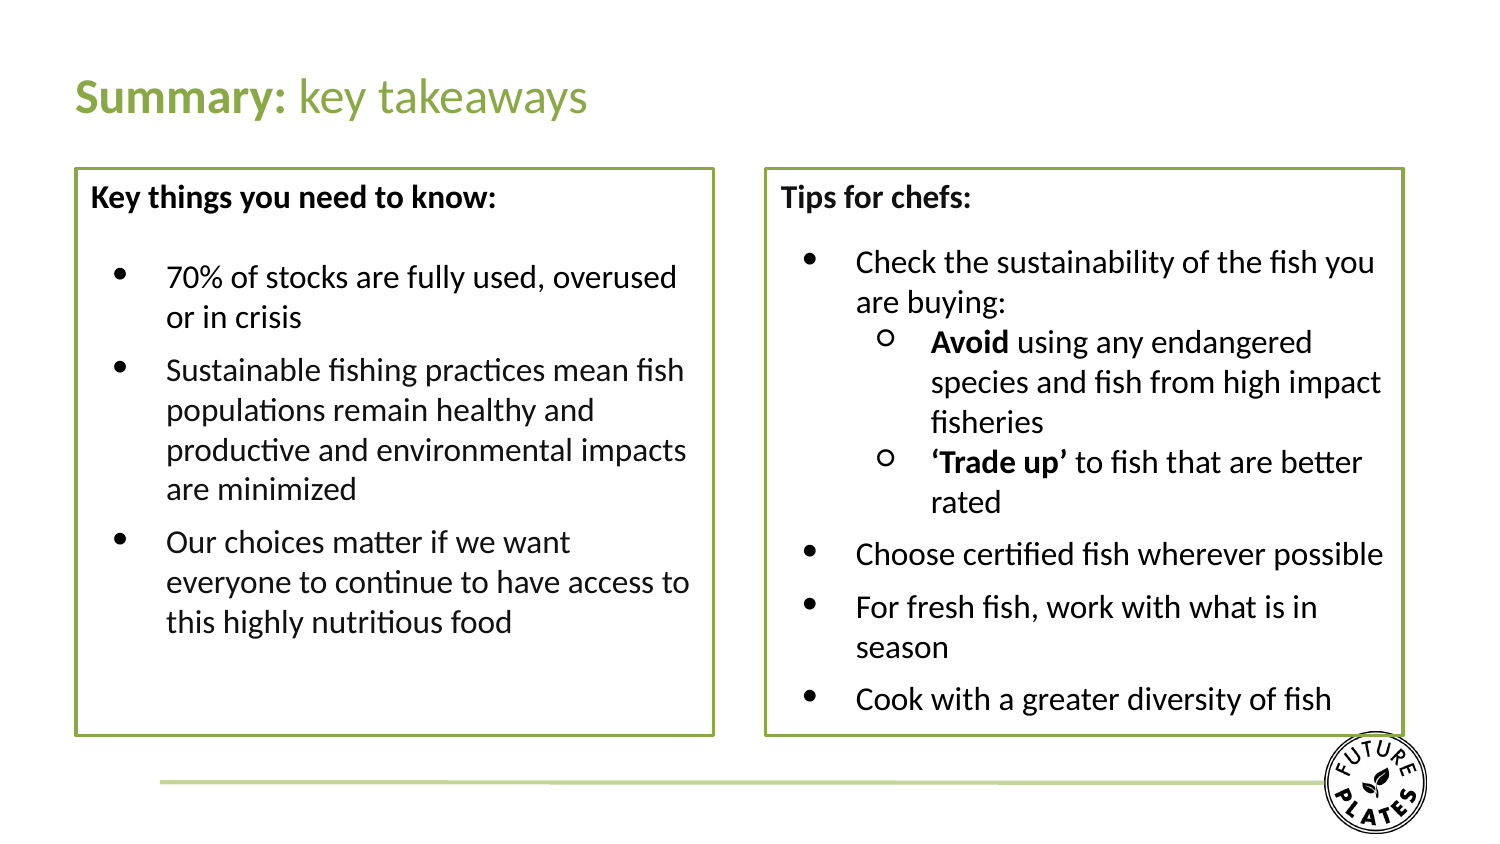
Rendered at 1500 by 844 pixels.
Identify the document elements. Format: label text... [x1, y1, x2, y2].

picture [1324, 731, 1427, 834]
text_box Key things you need to know: 70% of stocks are fully used, overused or in crisis Sustainable fishing practices mean fish populations remain healthy and productive and environmental impacts are minimized Our choices matter if we want everyone to continue to have access to this highly nutritious food [76, 168, 714, 736]
text_box Summary: key takeaways [59, 55, 1190, 132]
text_box Tips for chefs: Check the sustainability of the fish you are buying: Avoid using any endangered species and fish from high impact fisheries ‘Trade up’ to fish that are better rated Choose certified fish wherever possible For fresh fish, work with what is in season Cook with a greater diversity of fish [765, 168, 1403, 736]
